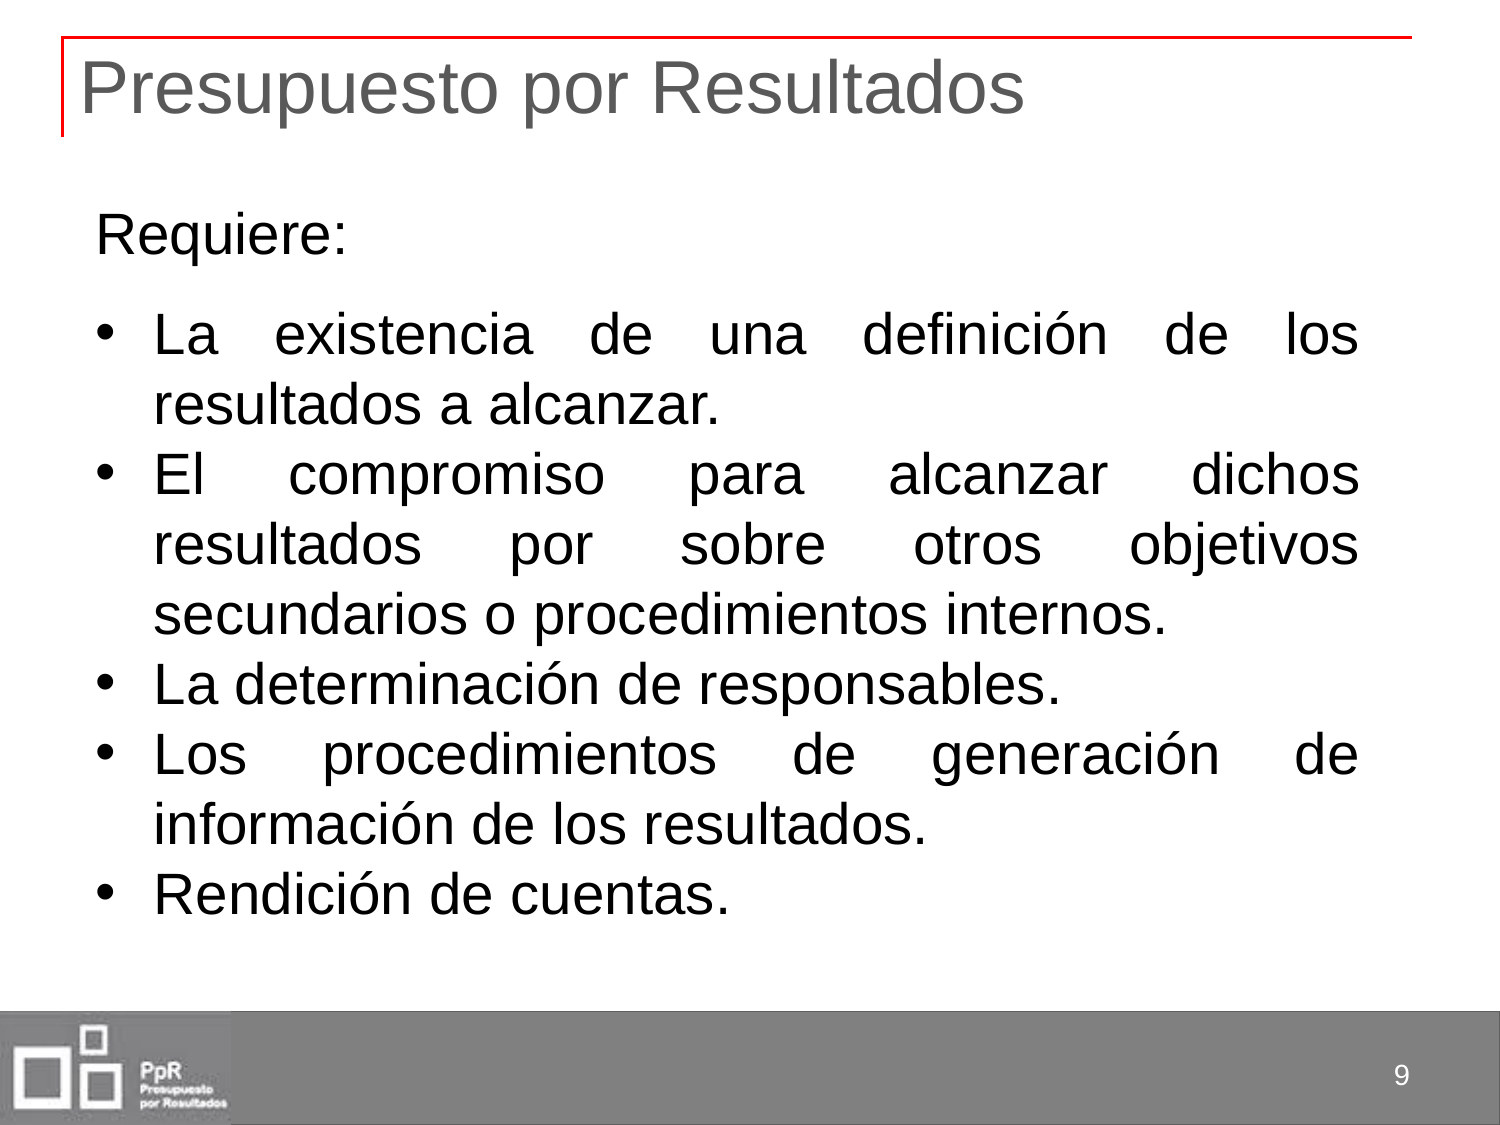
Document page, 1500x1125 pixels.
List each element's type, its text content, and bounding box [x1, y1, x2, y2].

text_box Presupuesto por Resultados [64, 42, 1353, 125]
text_box Requiere: La existencia de una definición de los resultados a alcanzar. El compromiso para alcanzar dichos resultados por sobre otros objetivos secundarios o procedimientos internos. La determinación de responsables. Los procedimientos de generación de información de los resultados. Rendición de cuentas. [80, 196, 1376, 942]
slide_number 9 [1074, 1023, 1426, 1100]
picture [0, 1011, 231, 1125]
